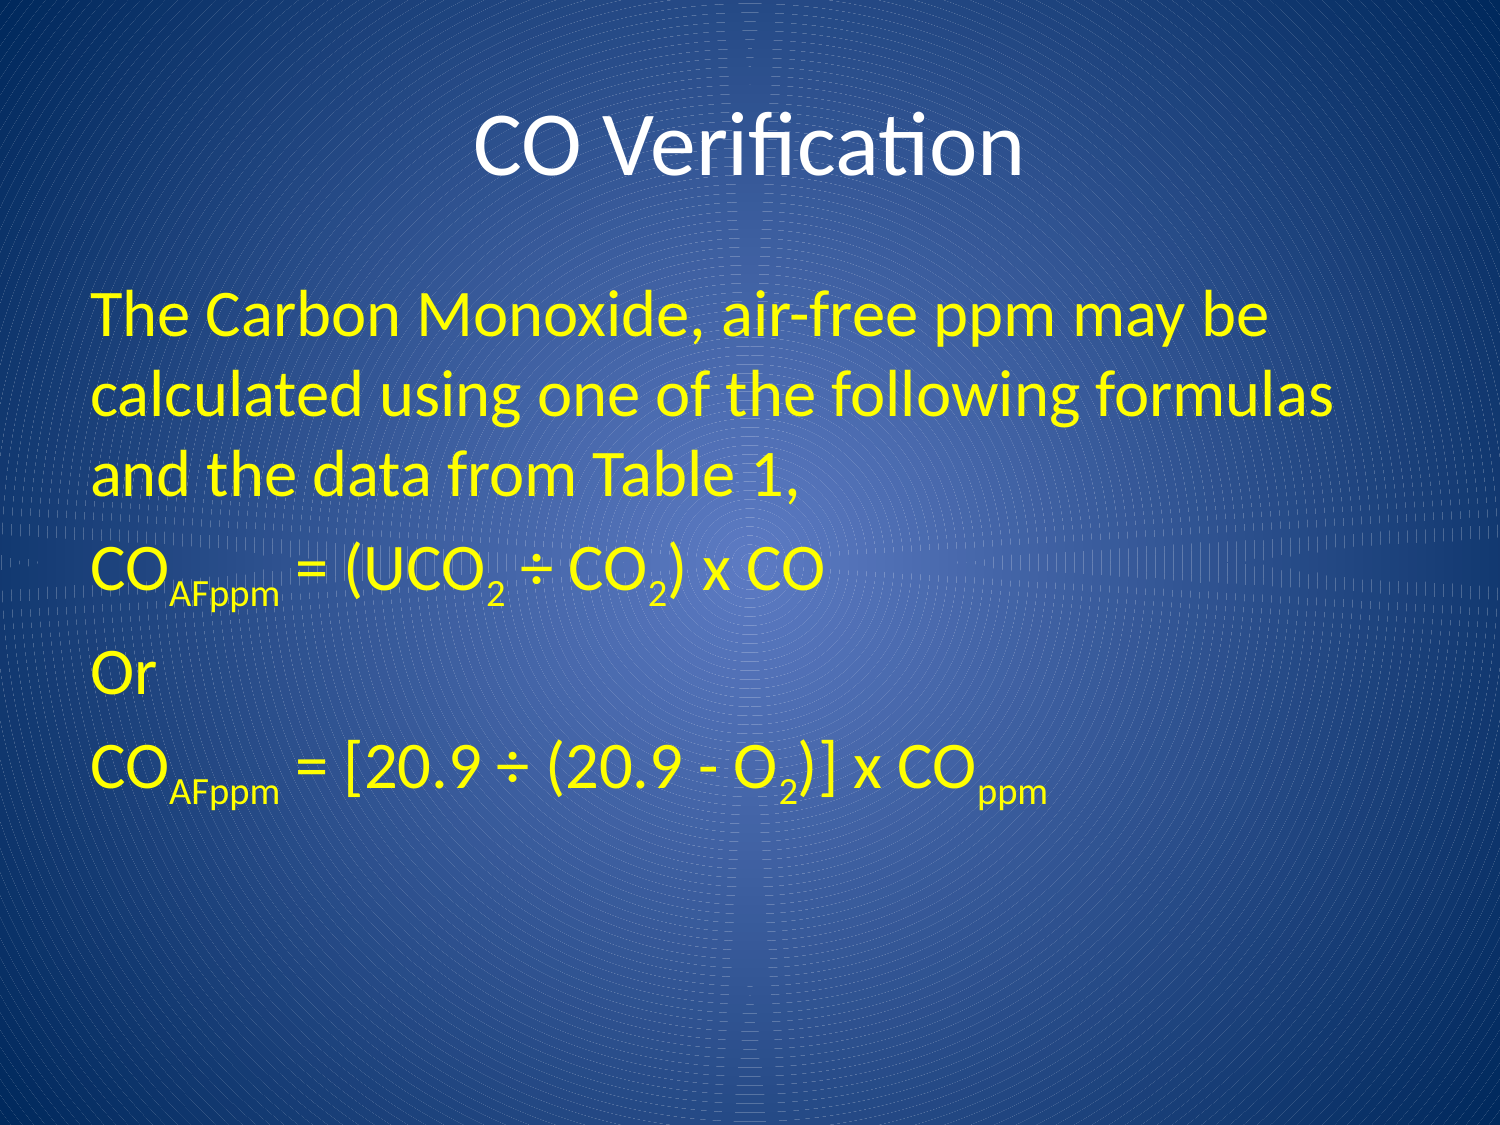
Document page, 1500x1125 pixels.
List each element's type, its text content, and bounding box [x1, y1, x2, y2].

title CO Verification [75, 45, 1425, 233]
list The Carbon Monoxide, air-free ppm may be calculated using one of the following formulas and the data from Table 1, COAFppm = (UCO2 ÷ CO2) x CO Or COAFppm = [20.9 ÷ (20.9 - O2)] x COppm [75, 262, 1425, 1005]
